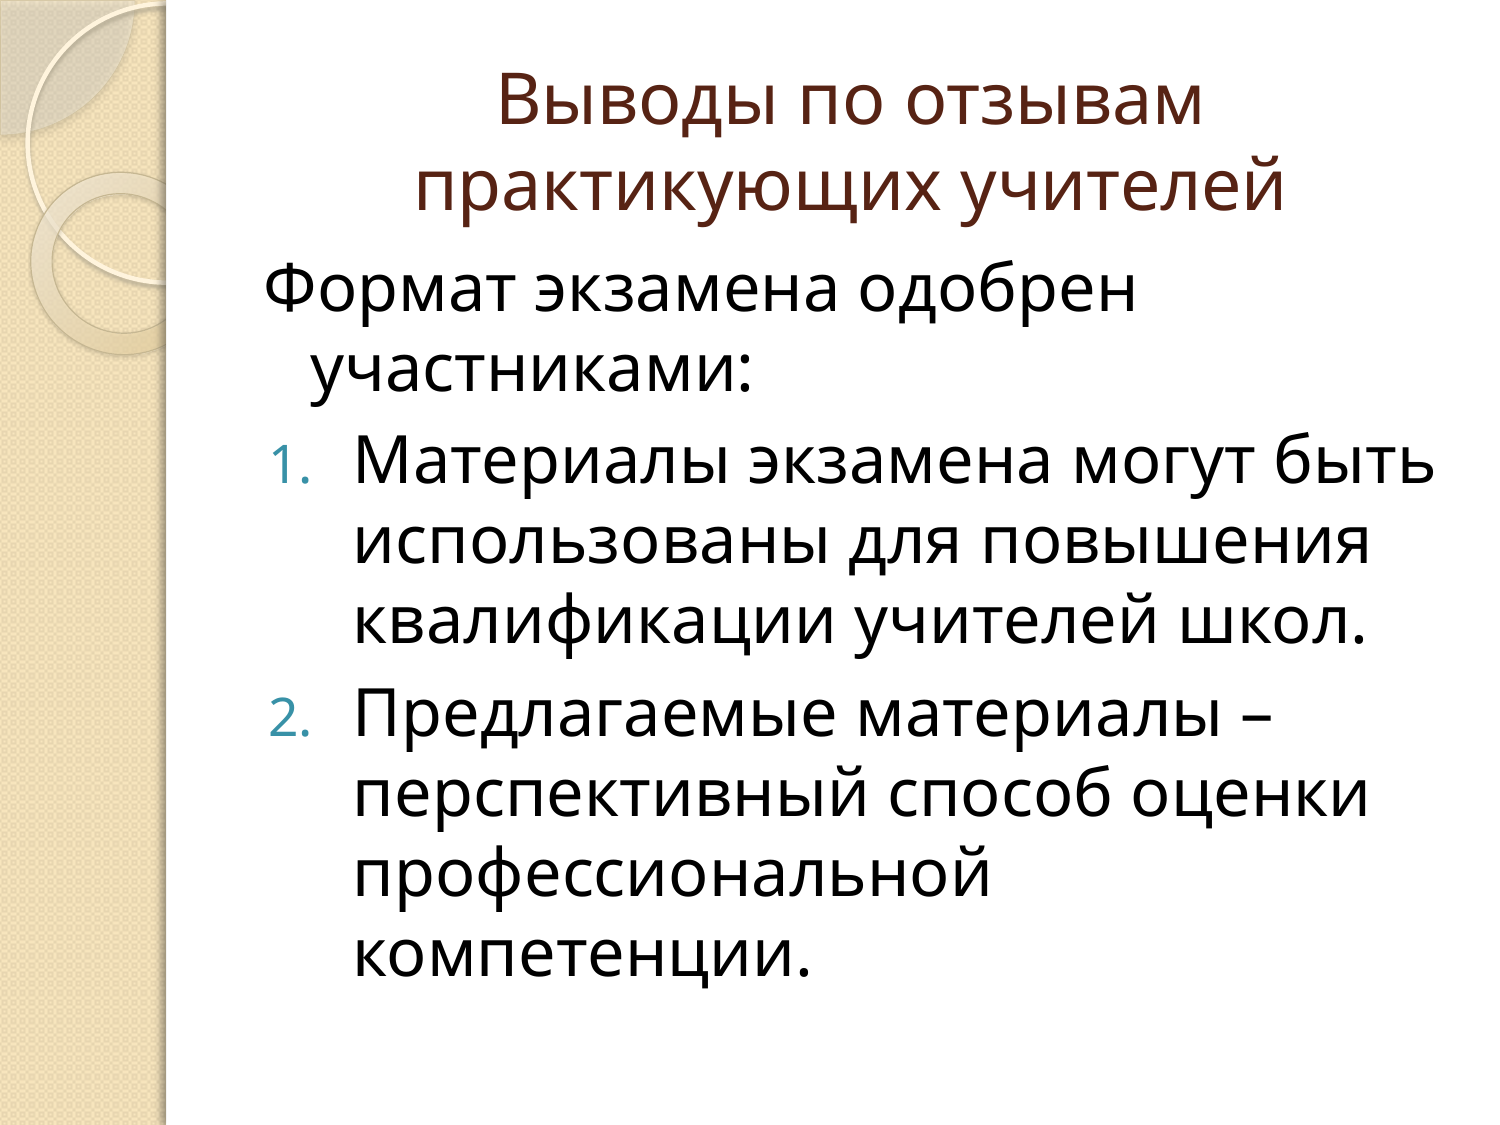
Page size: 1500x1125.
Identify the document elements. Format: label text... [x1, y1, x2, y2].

list Формат экзамена одобрен участниками: Материалы экзамена могут быть использованы для повышения квалификации учителей школ. Предлагаемые материалы – перспективный способ оценки профессиональной компетенции. [235, 237, 1466, 1025]
title Выводы по отзывам практикующих учителей [235, 45, 1466, 233]
